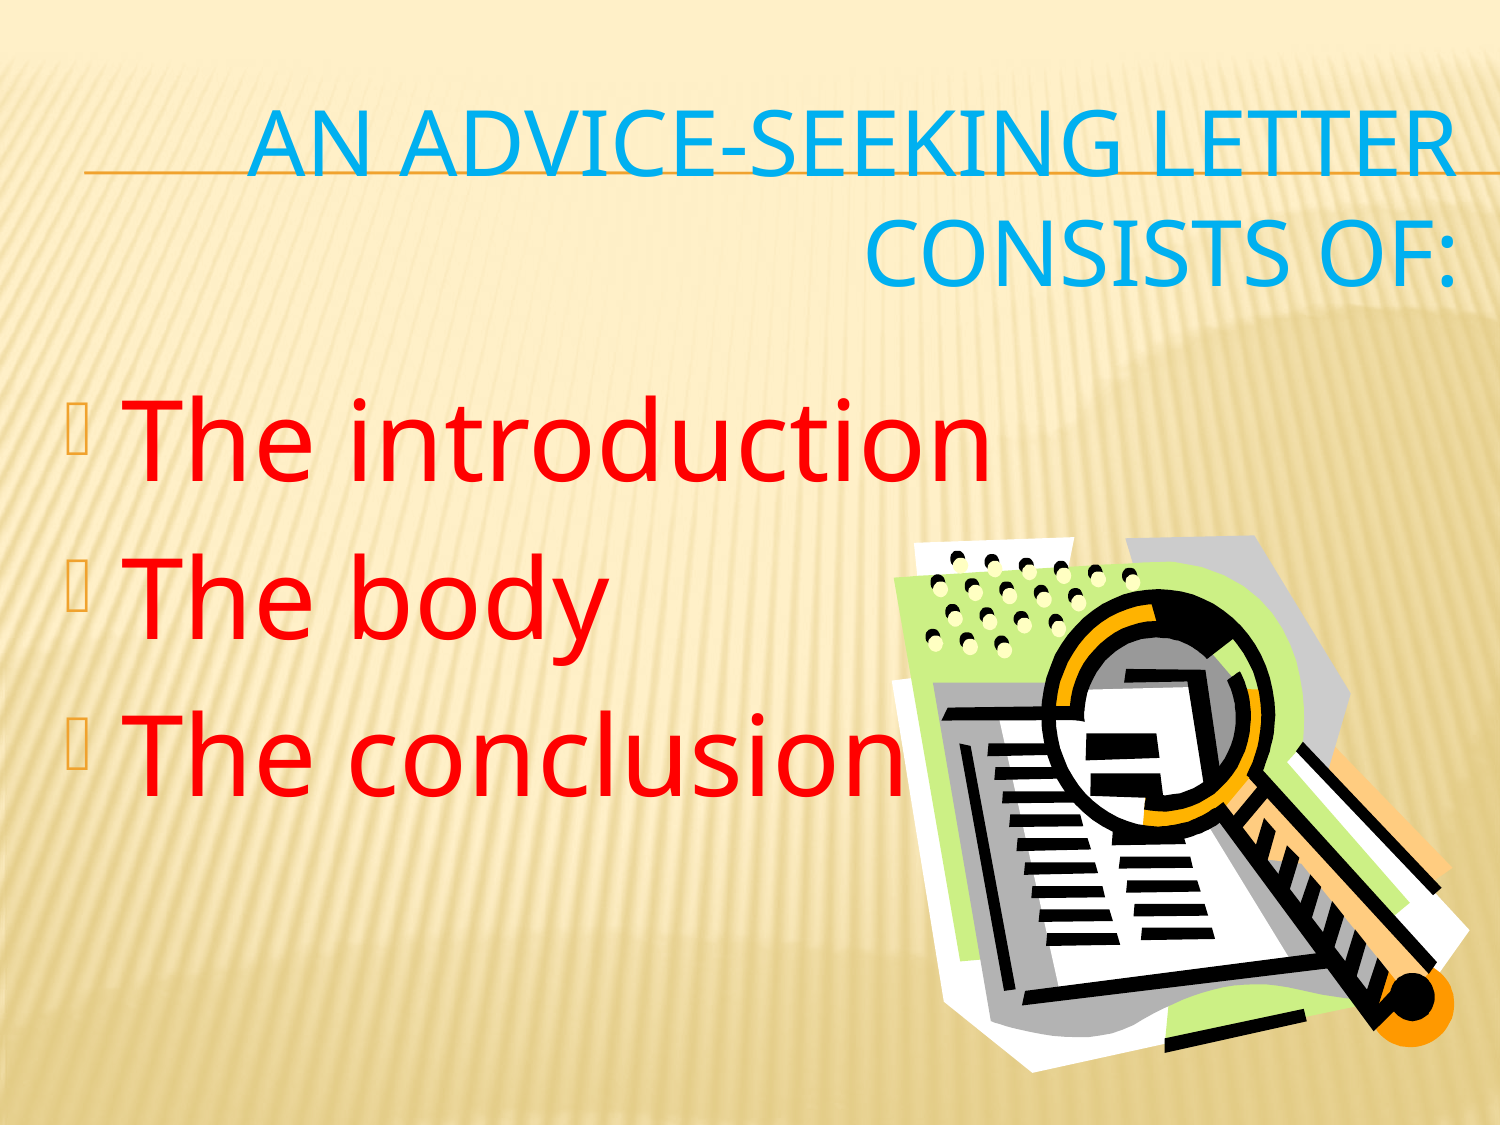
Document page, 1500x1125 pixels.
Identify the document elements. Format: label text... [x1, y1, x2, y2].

picture [891, 526, 1478, 1082]
list The introduction The body The conclusion [50, 361, 1475, 998]
title An advice-seeking letter consists of: [50, 75, 1475, 315]
